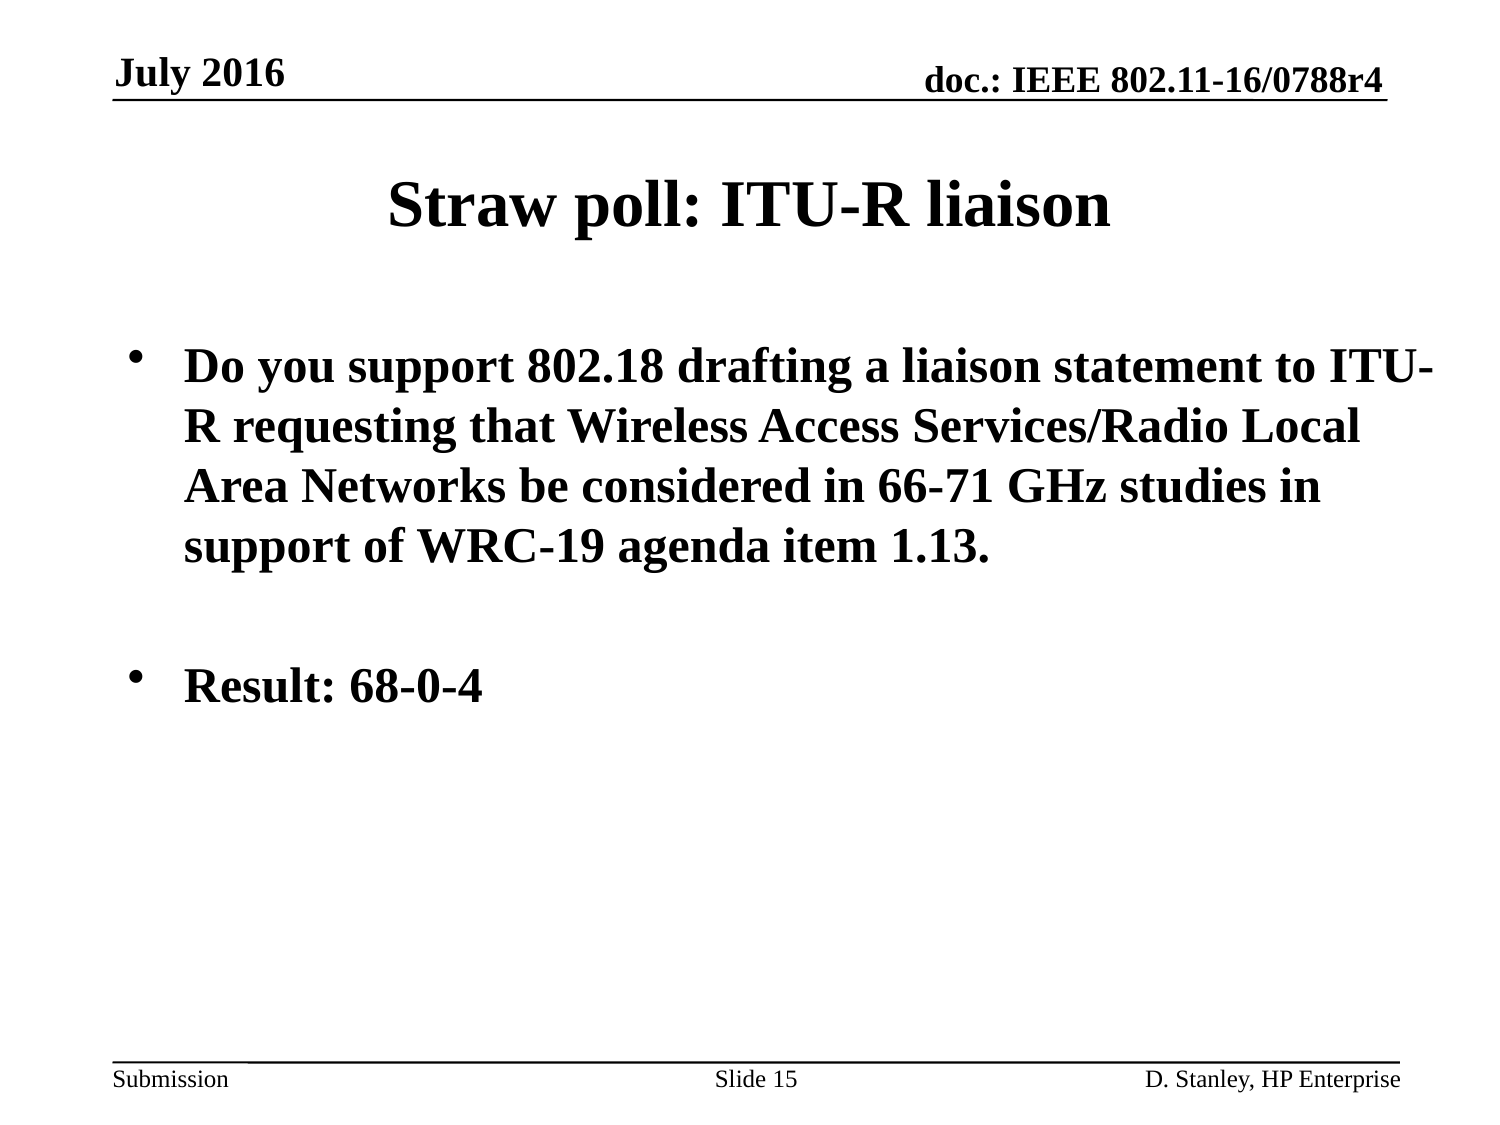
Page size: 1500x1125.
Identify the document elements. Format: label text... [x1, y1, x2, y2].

title Straw poll: ITU-R liaison [112, 112, 1388, 288]
footer D. Stanley, HP Enterprise [878, 1061, 1402, 1093]
list Do you support 802.18 drafting a liaison statement to ITU-R requesting that Wireless Access Services/Radio Local Area Networks be considered in 66-71 GHz studies in support of WRC-19 agenda item 1.13. Result: 68-0-4 [112, 324, 1463, 1038]
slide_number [114, 49, 423, 95]
slide_number Slide 15 [712, 1061, 800, 1093]
